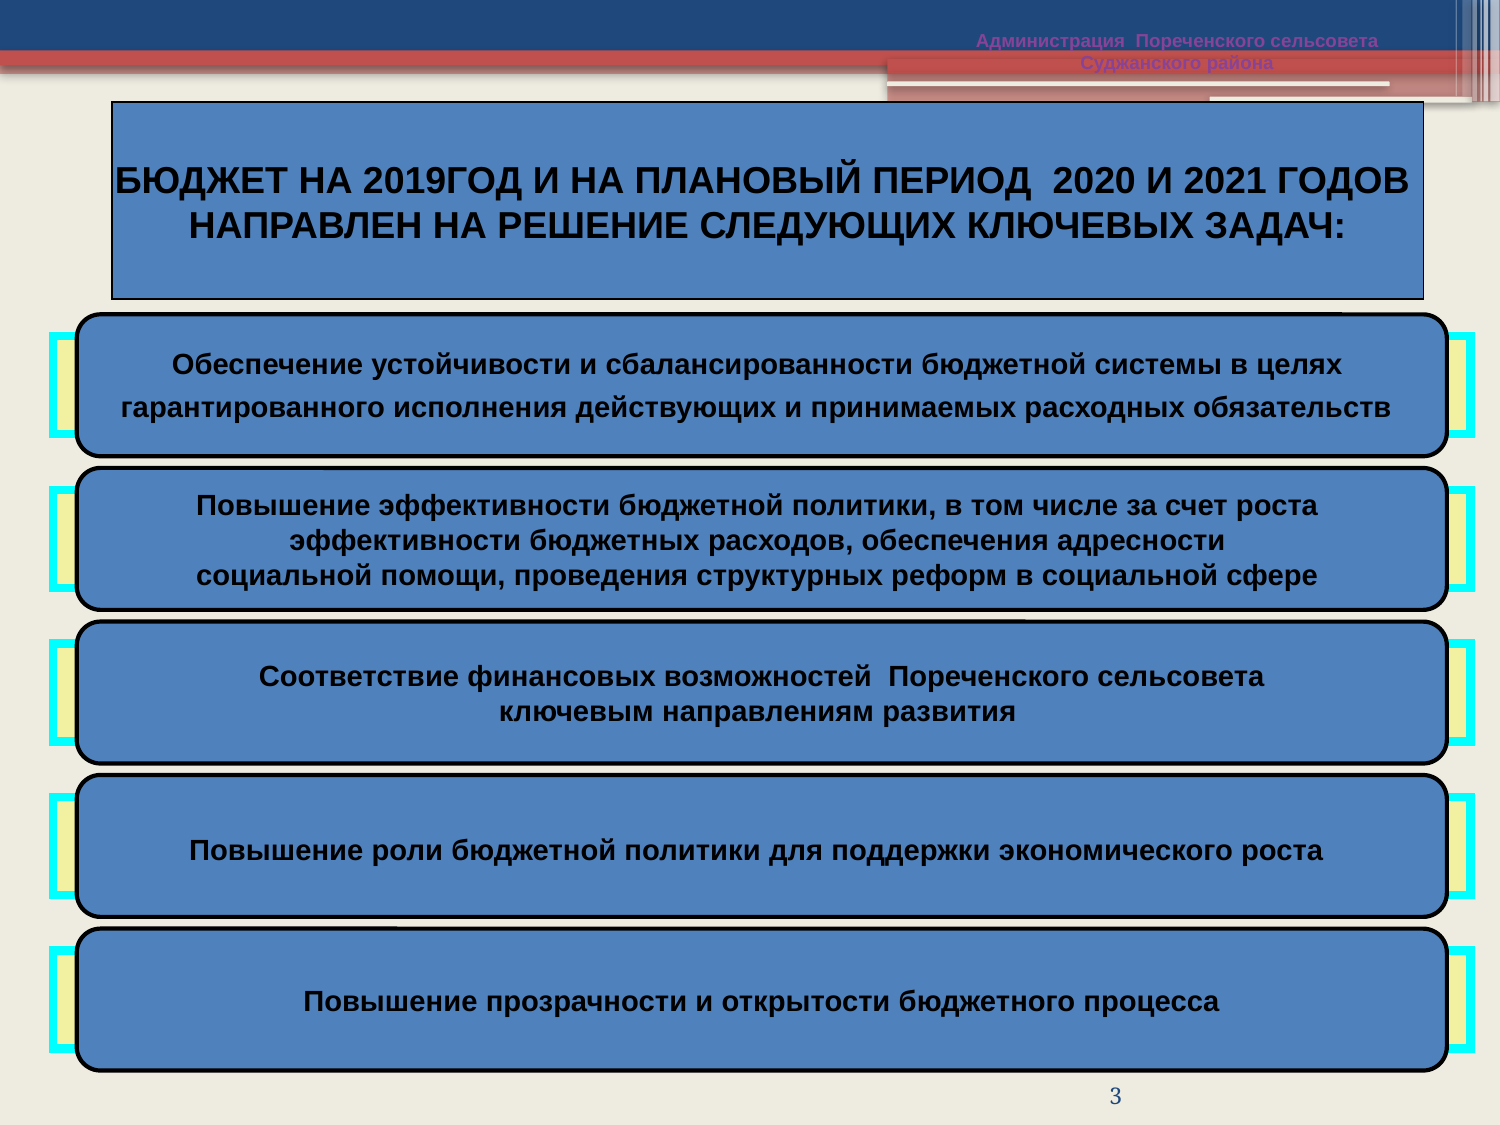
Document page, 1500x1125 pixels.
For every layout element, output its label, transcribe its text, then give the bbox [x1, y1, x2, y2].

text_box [52, 314, 1471, 457]
slide_number 3 [1025, 1080, 1123, 1113]
text_box Администрация Пореченского сельсовета Суджанского района [943, 21, 1411, 82]
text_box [52, 467, 1471, 611]
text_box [52, 774, 1471, 918]
text_box БЮДЖЕТ НА 2019ГОД И НА ПЛАНОВЫЙ ПЕРИОД 2020 И 2021 ГОДОВ НАПРАВЛЕН НА РЕШЕНИЕ СЛЕДУЮЩИХ КЛЮЧЕВЫХ ЗАДАЧ: [112, 101, 1424, 300]
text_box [52, 621, 1471, 764]
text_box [52, 928, 1471, 1071]
